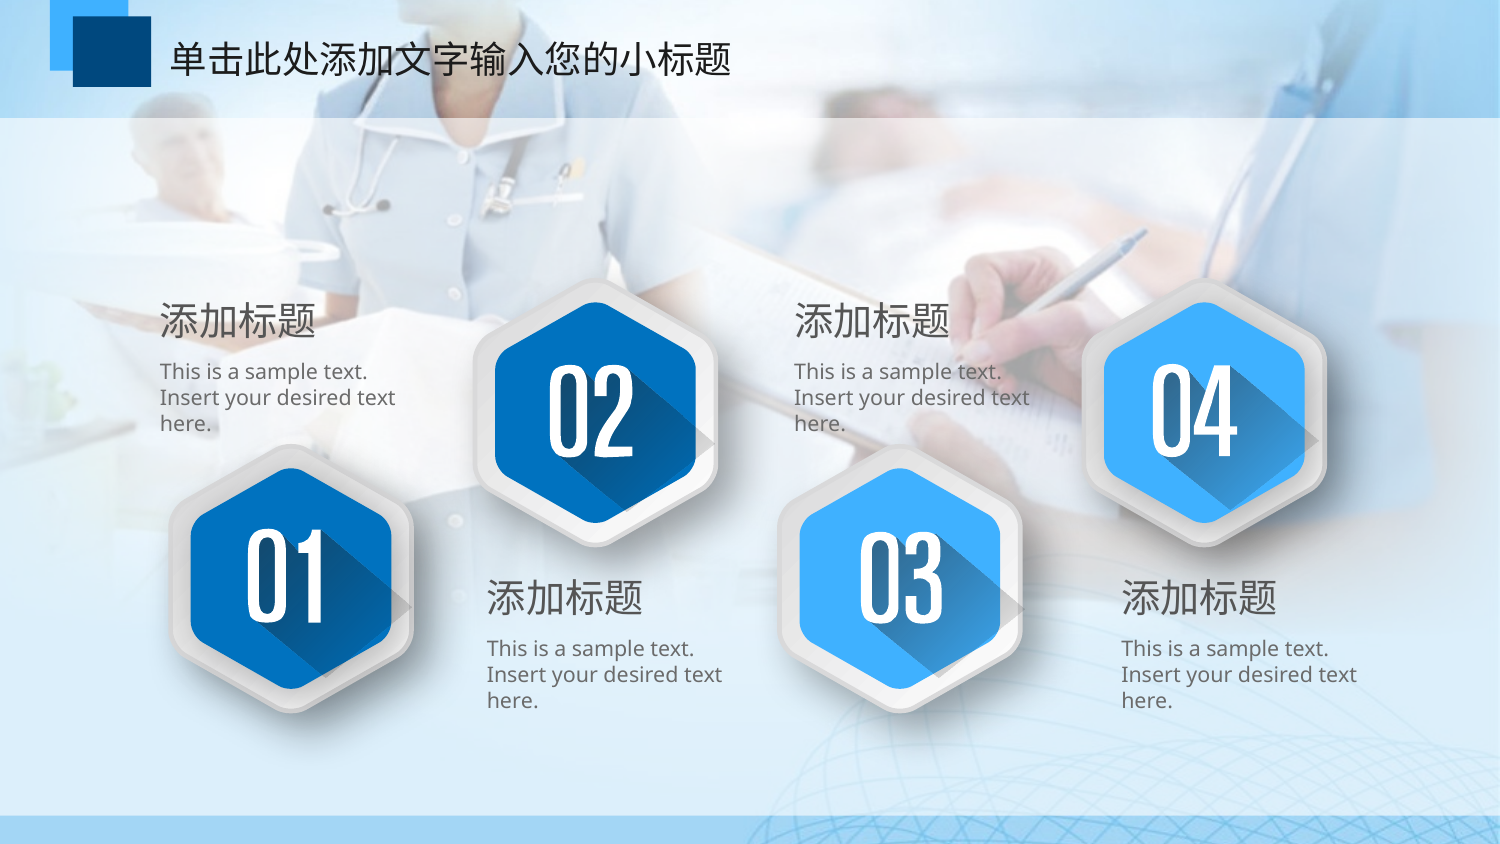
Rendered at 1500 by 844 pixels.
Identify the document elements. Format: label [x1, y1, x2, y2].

text_box [471, 566, 769, 696]
text_box [1083, 278, 1325, 547]
text_box [145, 288, 442, 419]
picture [0, 816, 1500, 844]
text_box [474, 278, 717, 547]
text_box [170, 444, 412, 713]
text_box [779, 444, 1025, 713]
picture [0, 0, 1500, 118]
text_box [1106, 566, 1403, 696]
text_box [779, 288, 1076, 419]
